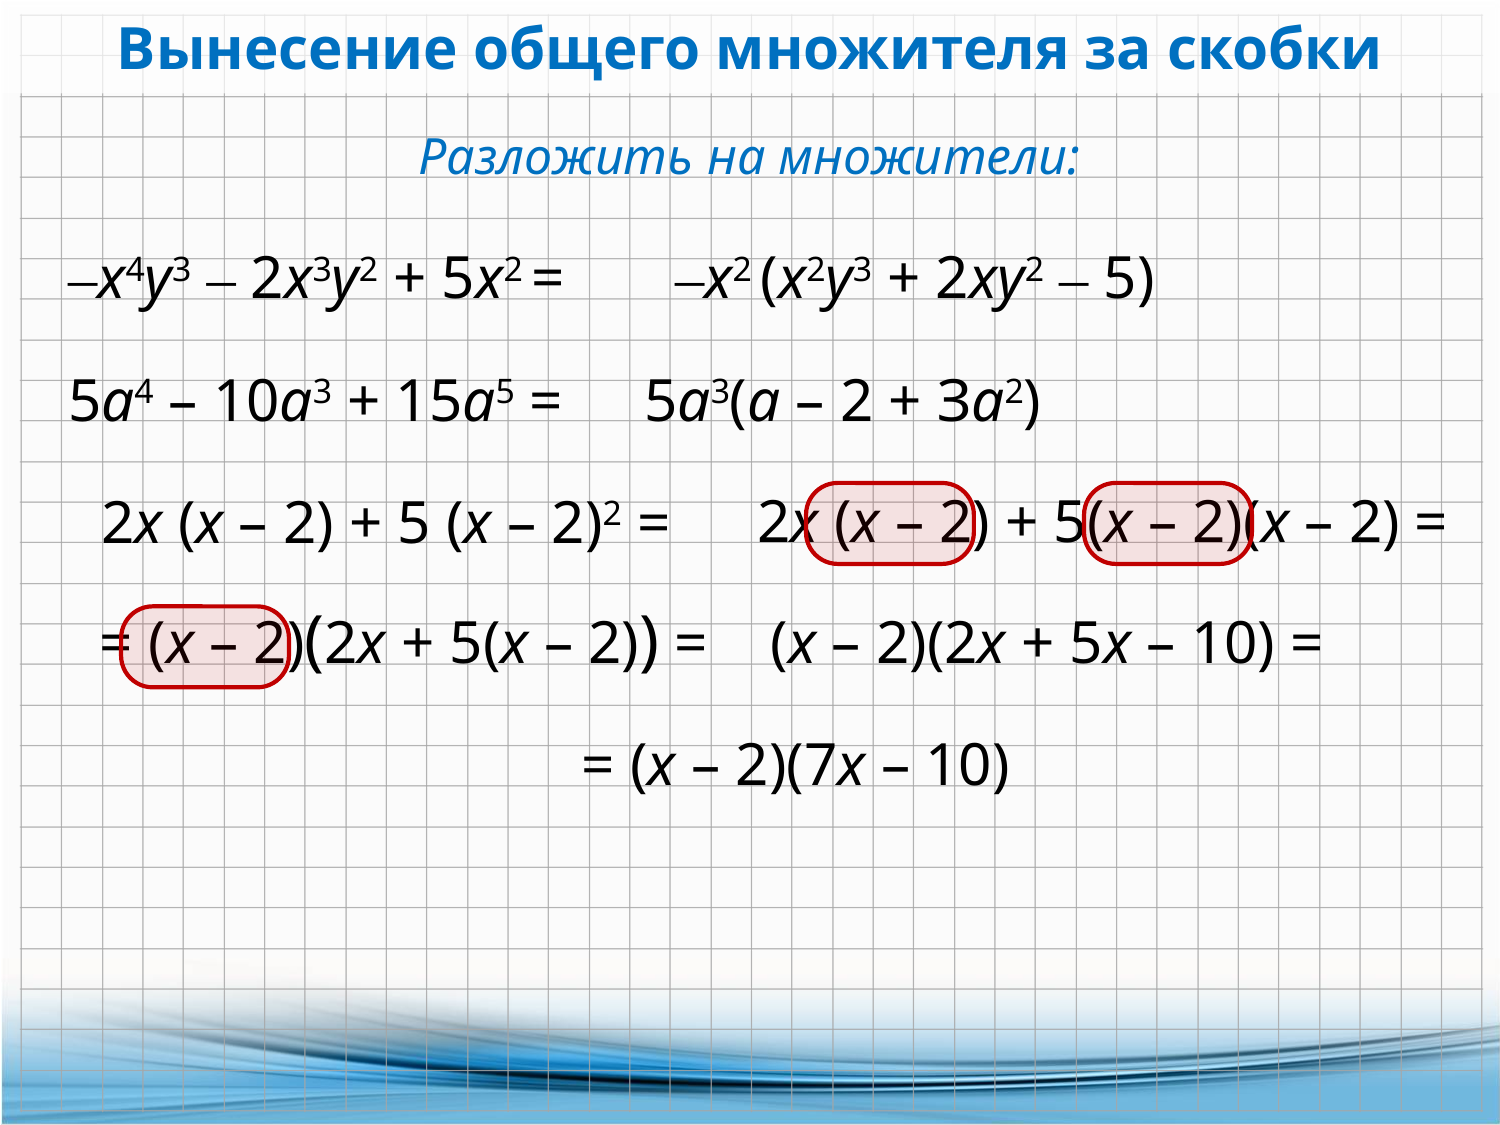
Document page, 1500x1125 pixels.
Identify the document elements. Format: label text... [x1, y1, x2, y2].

text_box [1081, 480, 1255, 567]
text_box = (x – 2)(7x – 10) [567, 719, 1040, 805]
text_box 2x (x – 2) + 5(x – 2)(x – 2) = [742, 477, 1464, 562]
picture [0, 94, 1500, 1125]
text_box [803, 480, 976, 567]
text_box Разложить на множители: [403, 117, 1096, 193]
text_box (x – 2)(2x + 5x – 10) = [756, 598, 1354, 683]
text_box [118, 604, 292, 690]
text_box 2x (x – 2) + 5 (x – 2)2 = [86, 477, 686, 563]
text_box Вынесение общего множителя за скобки [0, 0, 1500, 94]
text_box ‒х4у3 ‒ 2х3у2 + 5х2 = [53, 233, 660, 318]
text_box 5а4 – 10а3 + 15а5 = [53, 355, 629, 441]
text_box 5а3(а – 2 + За2) [629, 355, 1340, 441]
text_box = (x – 2)(2x + 5(x – 2)) = [85, 589, 739, 685]
text_box ‒х2 (х2у3 + 2ху2 ‒ 5) [660, 233, 1420, 318]
